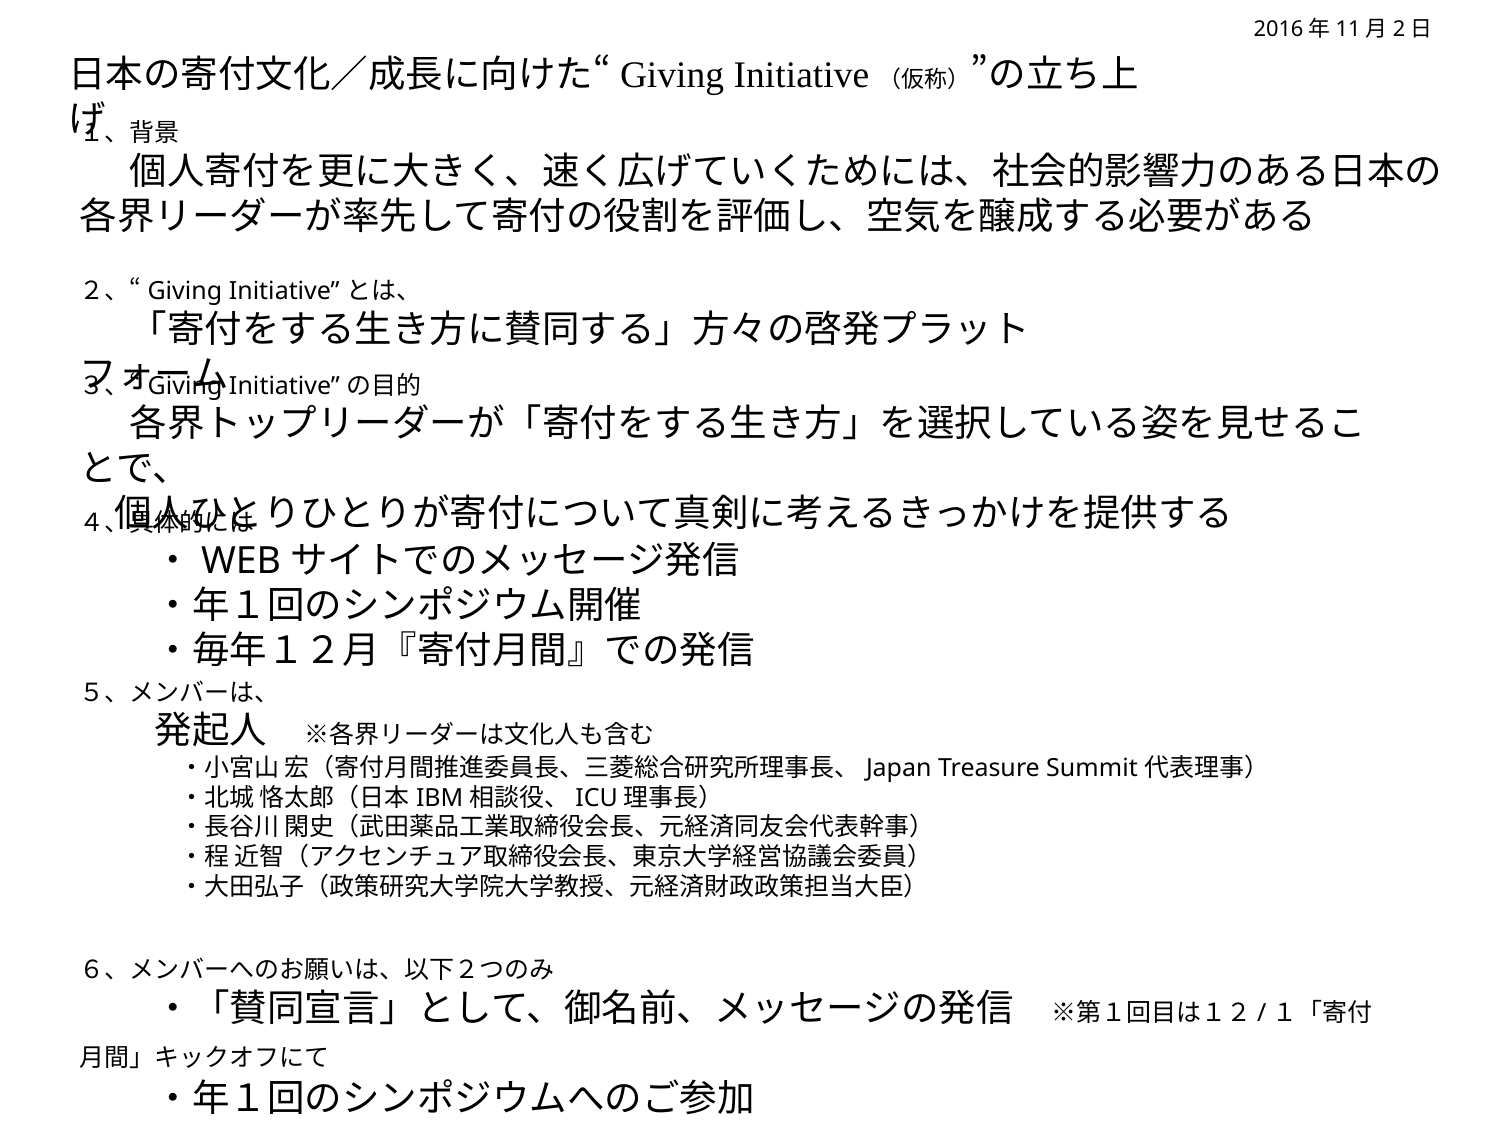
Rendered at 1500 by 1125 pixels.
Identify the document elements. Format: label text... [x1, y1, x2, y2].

text_box 日本の寄付文化／成長に向けた“Giving Initiative（仮称）”の立ち上げ [53, 42, 1176, 148]
text_box ４、具体的には ・WEBサイトでのメッセージ発信 ・年１回のシンポジウム開催 ・毎年１２月『寄付月間』での発信 [64, 498, 1412, 668]
text_box ５、メンバーは、 発起人 ※各界リーダーは文化人も含む ・小宮山 宏（寄付月間推進委員長、三菱総合研究所理事長、Japan Treasure Summit代表理事） ・北城 恪太郎（日本IBM相談役、ICU理事長） ・長谷川 閑史（武田薬品工業取締役会長、元経済同友会代表幹事） ・程 近智（アクセンチュア取締役会長、東京大学経営協議会委員） ・大田弘子（政策研究大学院大学教授、元経済財政政策担当大臣） [64, 668, 1412, 909]
text_box ６、メンバーへのお願いは、以下２つのみ ・「賛同宣言」として、御名前、メッセージの発信 ※第１回目は１２/１「寄付月間」キックオフにて ・年１回のシンポジウムへのご参加 [64, 946, 1412, 1125]
text_box １、背景 個人寄付を更に大きく、速く広げていくためには、社会的影響力のある日本の各界リーダーが率先して寄付の役割を評価し、空気を醸成する必要がある [64, 109, 1471, 244]
text_box ３、“Giving Initiative”の目的 各界トップリーダーが「寄付をする生き方」を選択している姿を見せることで、 個人ひとりひとりが寄付について真剣に考えるきっかけを提供する [64, 361, 1412, 498]
text_box ２、“Giving Initiative”とは、 「寄付をする生き方に賛同する」方々の啓発プラットフォーム [64, 267, 1081, 361]
text_box 2016年11月2日 [1139, 7, 1447, 49]
